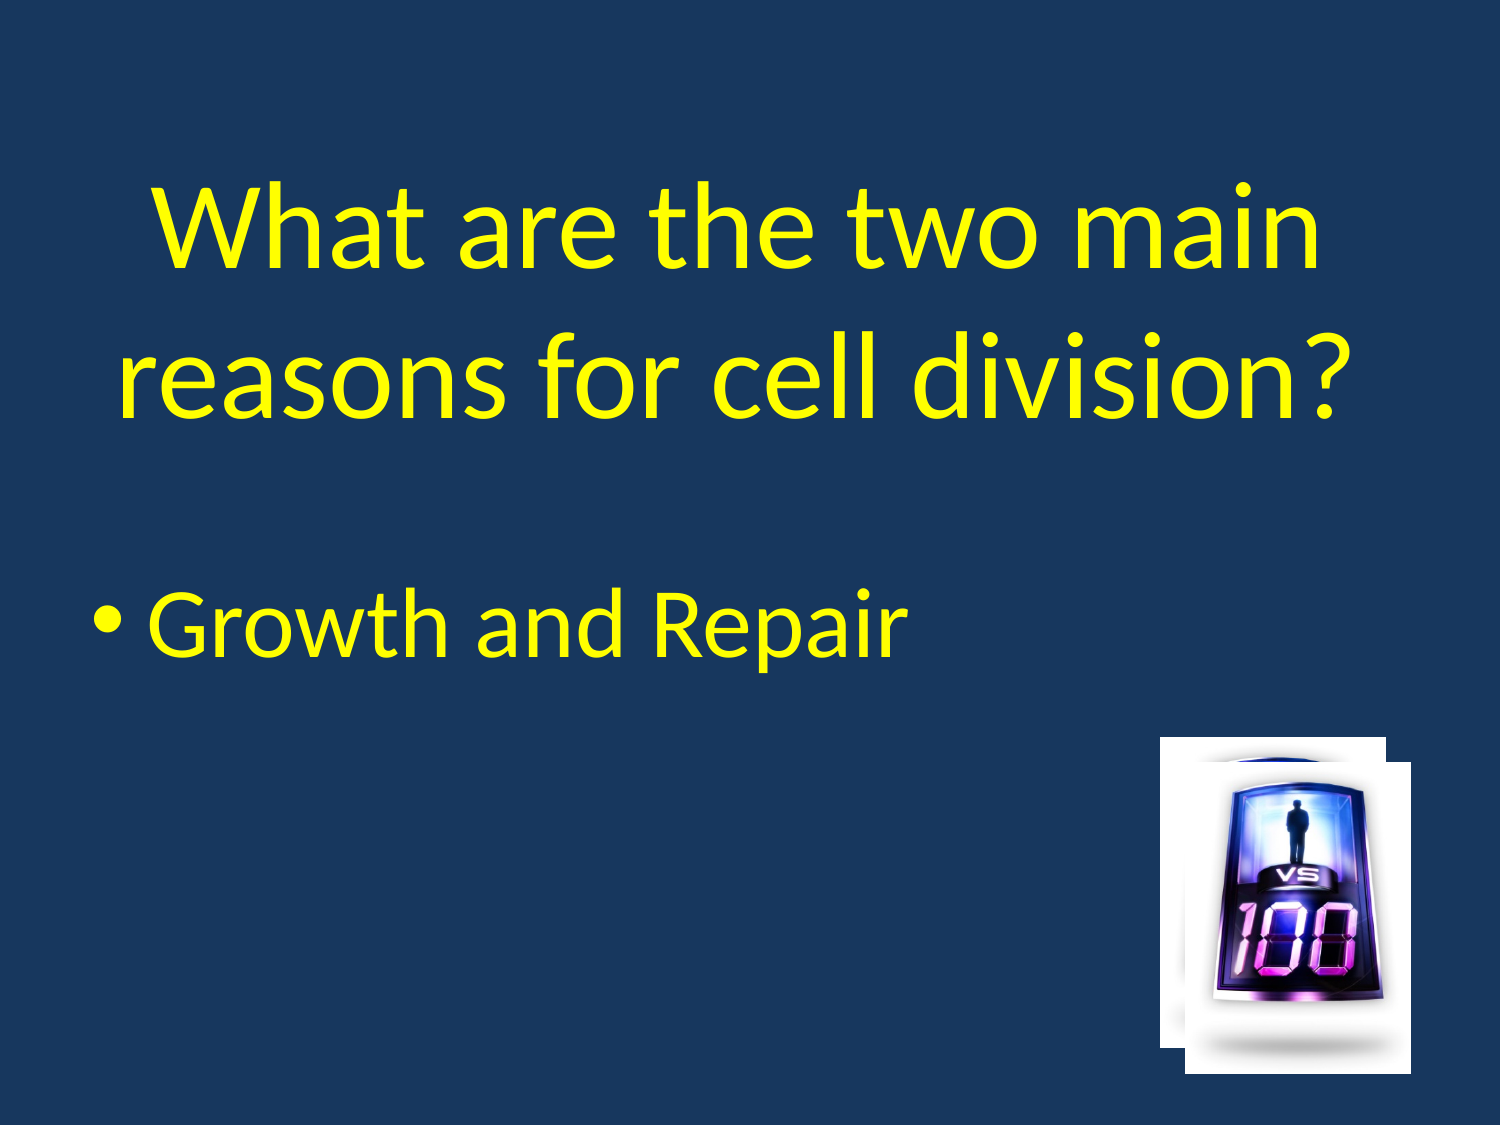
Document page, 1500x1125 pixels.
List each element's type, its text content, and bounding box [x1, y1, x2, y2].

title What are the two main reasons for cell division? [62, 200, 1413, 388]
list Growth and Repair [75, 549, 1425, 725]
picture [1160, 737, 1411, 1074]
